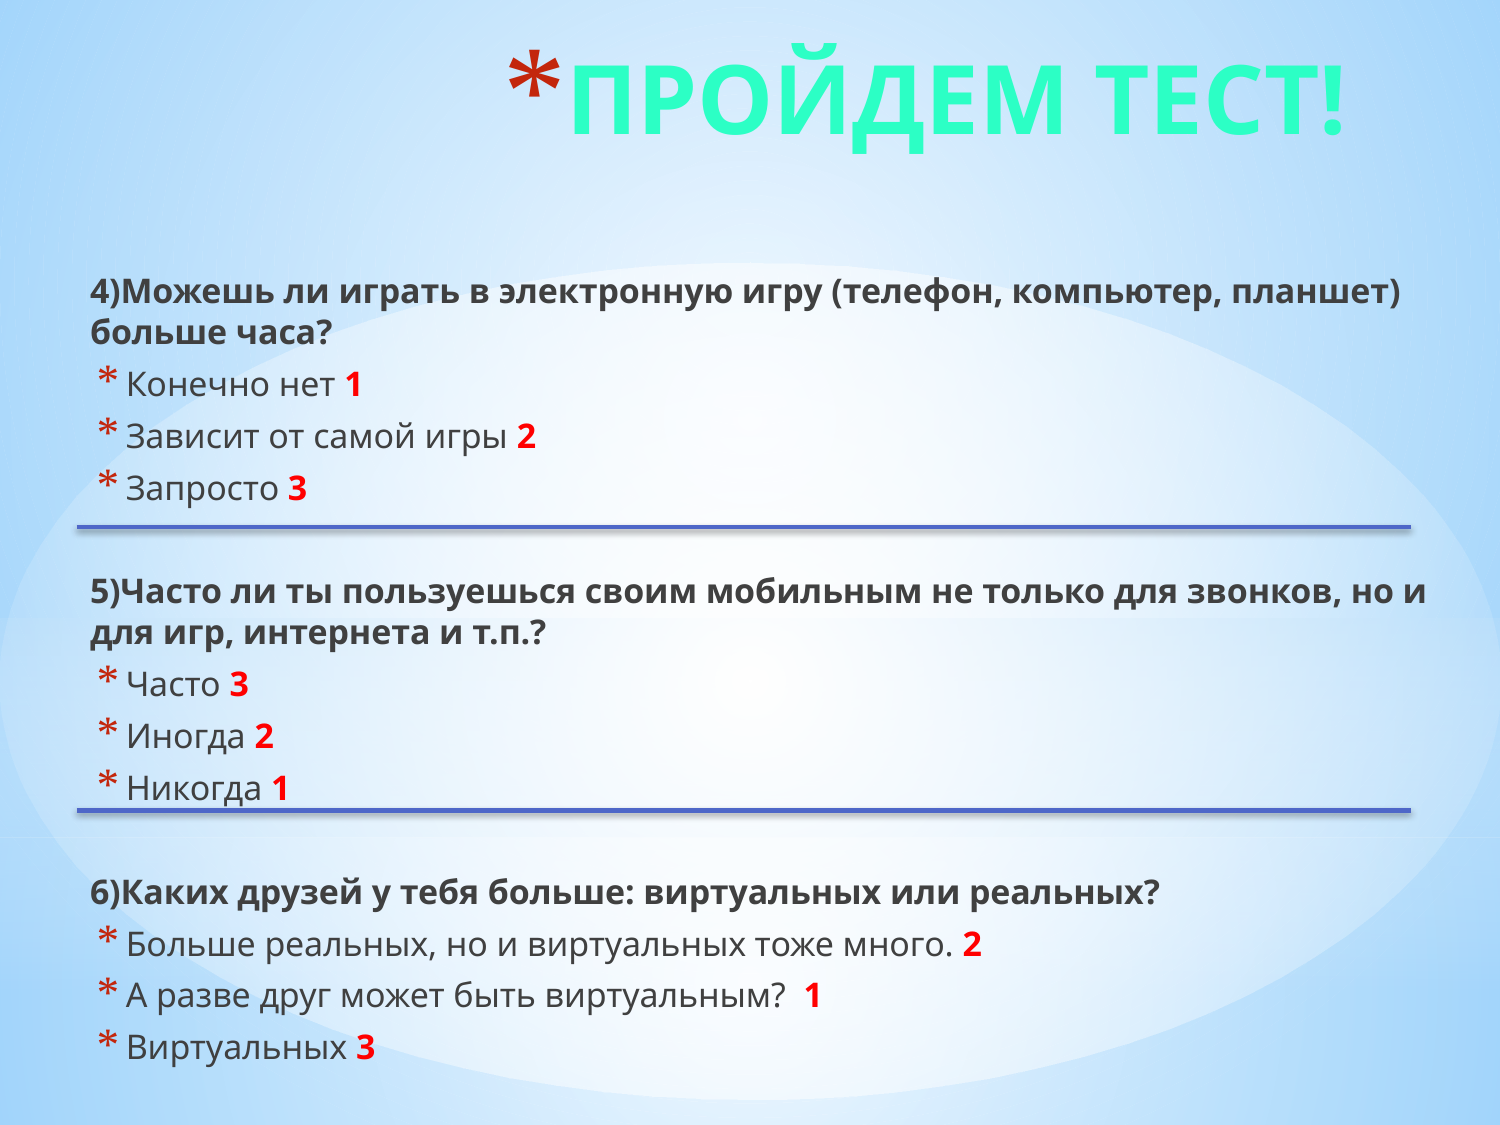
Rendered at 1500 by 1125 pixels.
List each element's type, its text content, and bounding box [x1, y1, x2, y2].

title Пройдем тест! [294, 30, 1363, 262]
list 4)Можешь ли играть в электронную игру (телефон, компьютер, планшет) больше часа? Конечно нет 1 Зависит от самой игры 2 Запросто 3 5)Часто ли ты пользуешься своим мобильным не только для звонков, но и для игр, интернета и т.п.? Часто 3 Иногда 2 Никогда 1 6)Каких друзей у тебя больше: виртуальных или реальных? Больше реальных, но и виртуальных тоже много. 2 А разве друг может быть виртуальным? 1 Виртуальных 3 [75, 262, 1447, 1083]
